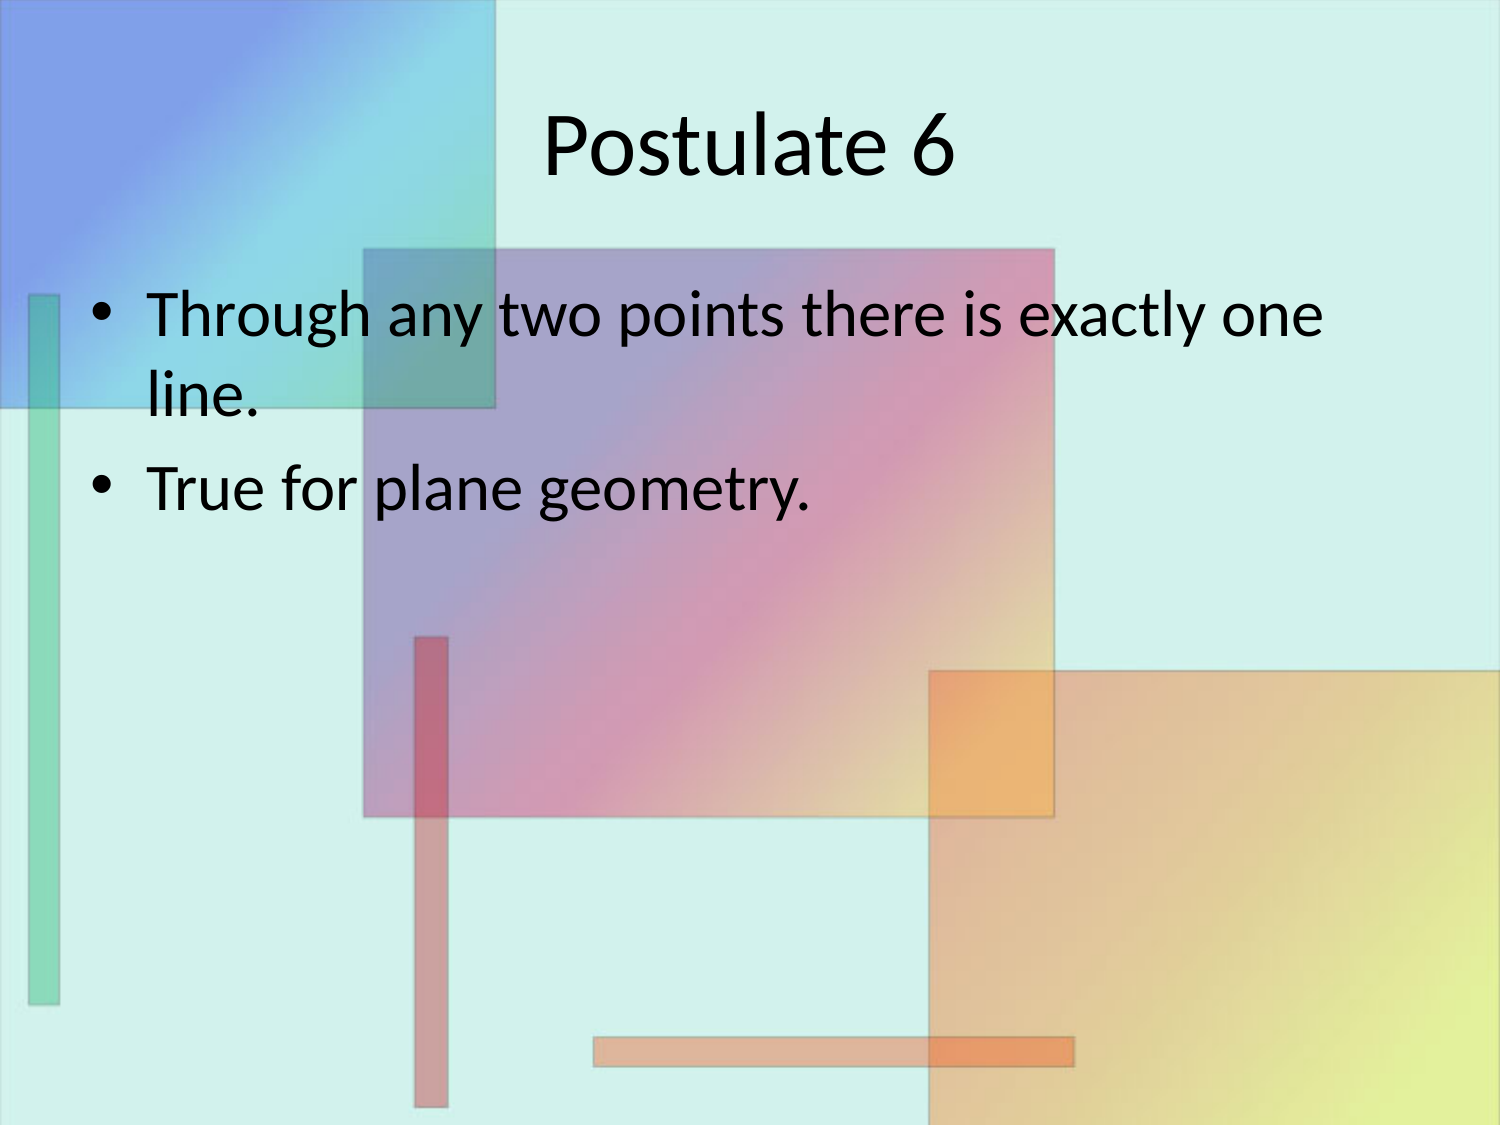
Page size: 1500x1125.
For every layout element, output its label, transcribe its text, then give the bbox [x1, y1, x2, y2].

list Through any two points there is exactly one line. True for plane geometry. [75, 262, 1425, 1005]
title Postulate 6 [75, 45, 1425, 233]
picture [0, 0, 1500, 1125]
